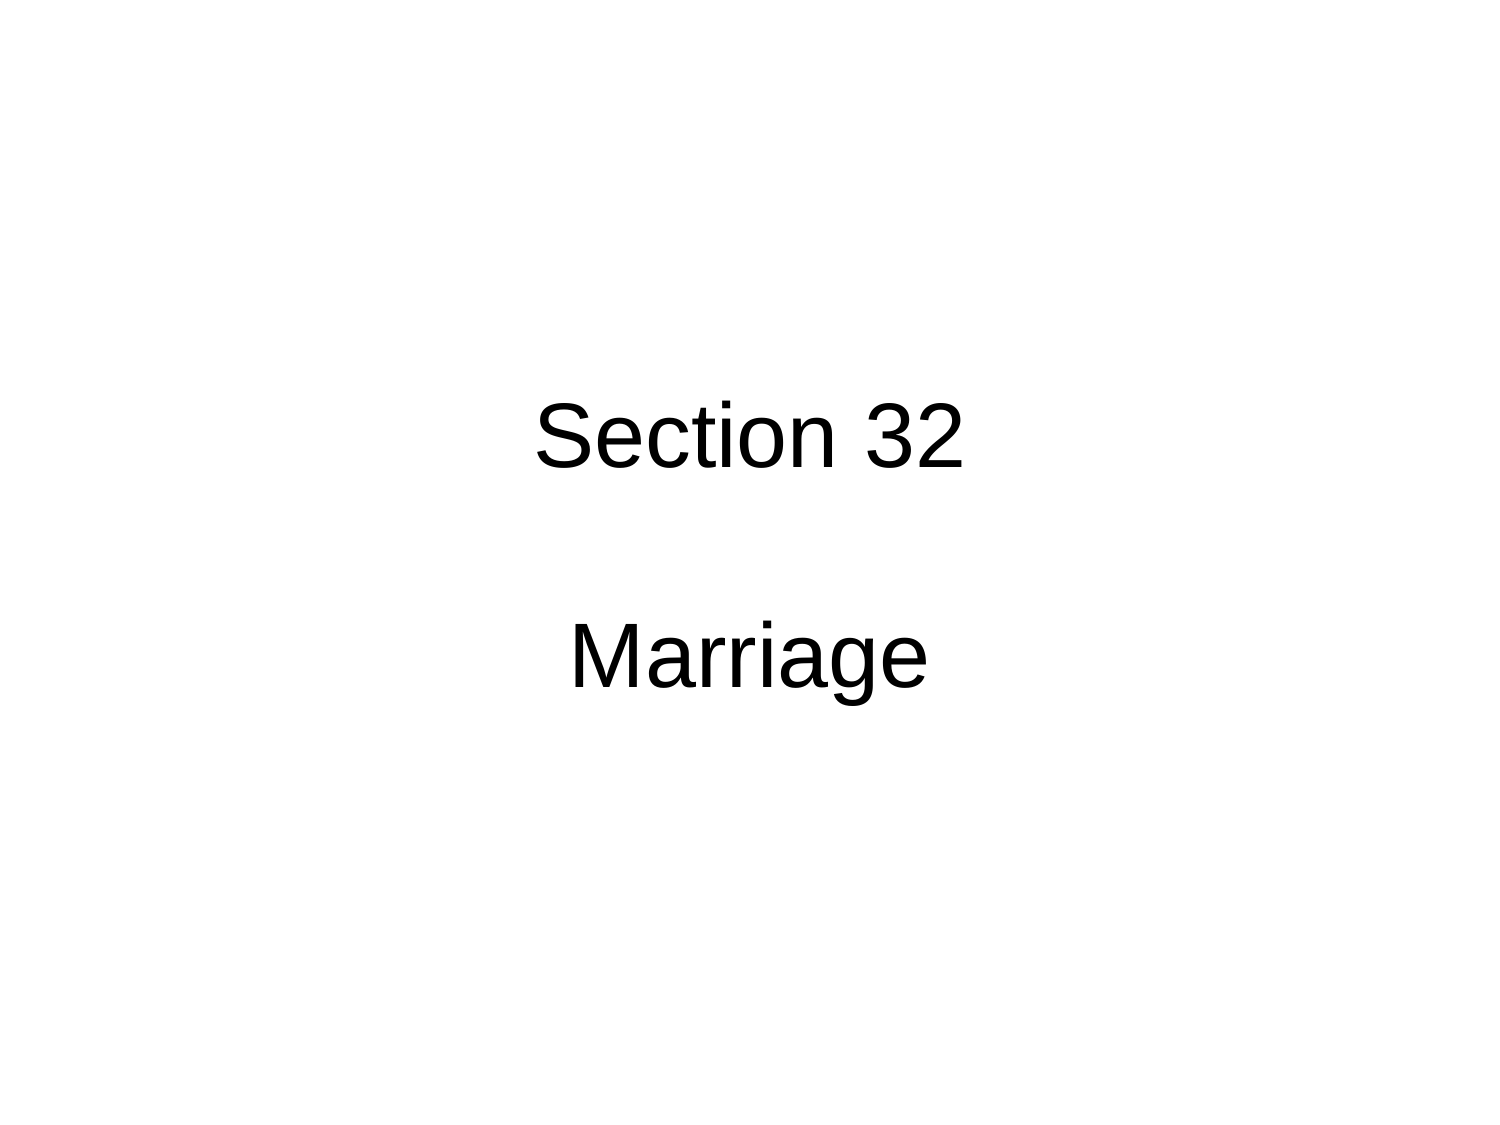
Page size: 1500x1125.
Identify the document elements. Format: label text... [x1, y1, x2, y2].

title Section 32 Marriage [74, 44, 1426, 1038]
